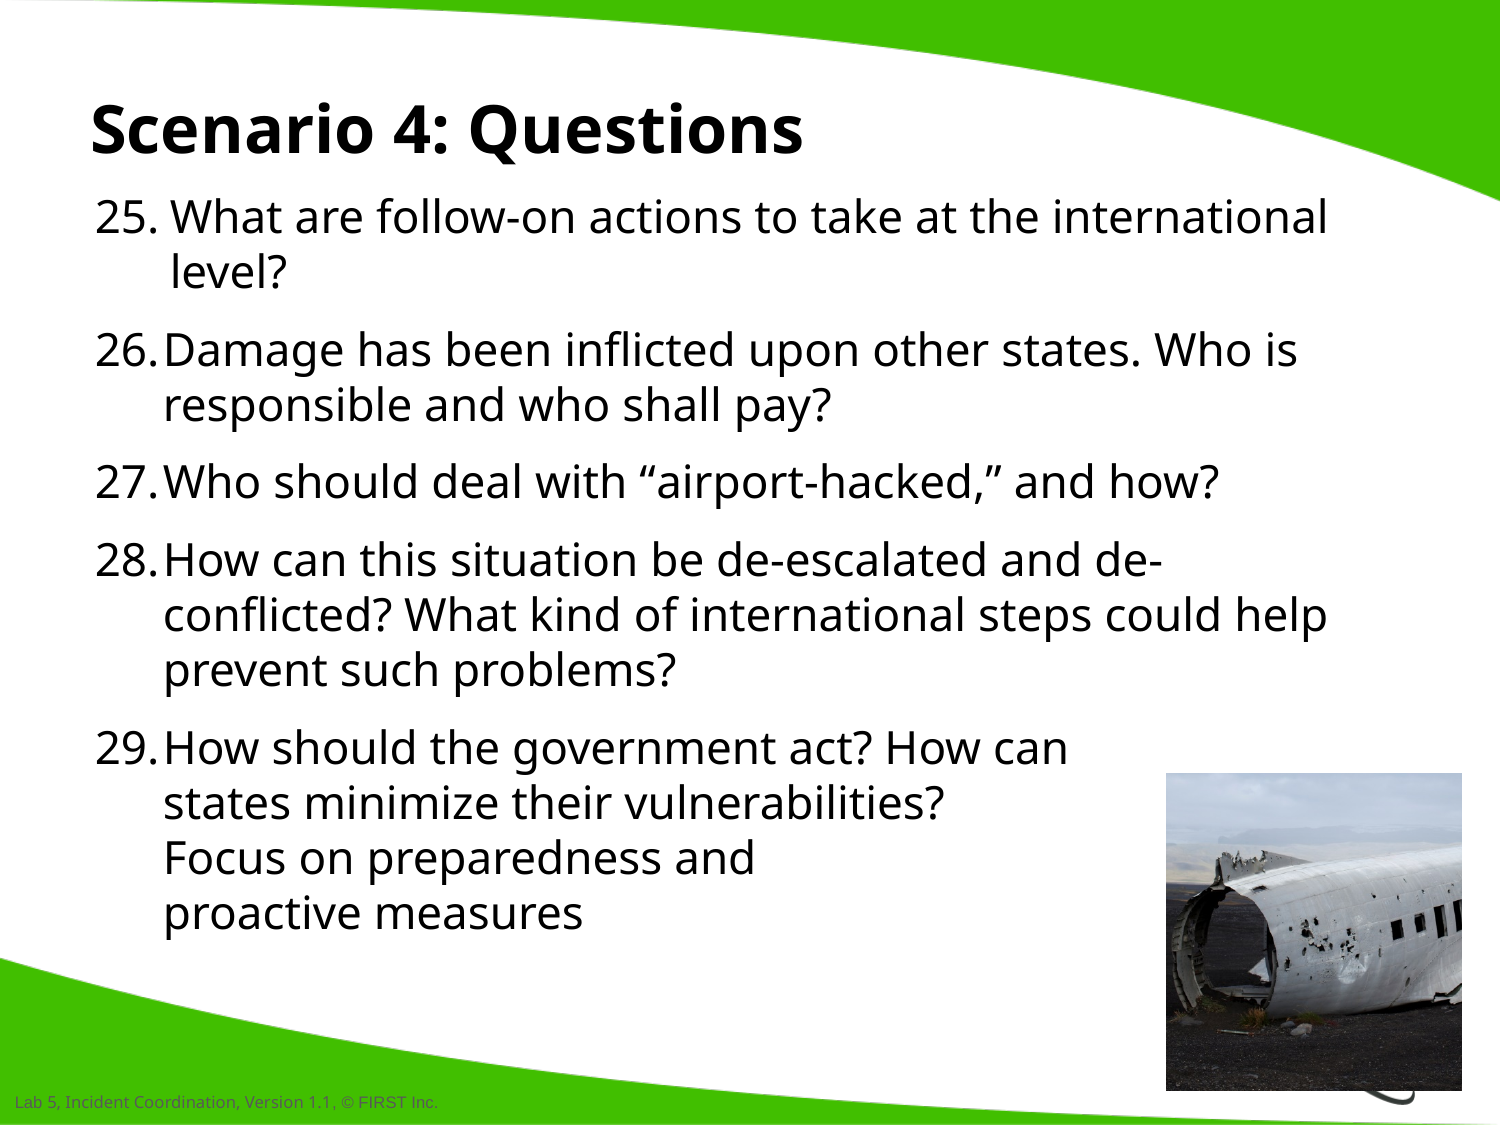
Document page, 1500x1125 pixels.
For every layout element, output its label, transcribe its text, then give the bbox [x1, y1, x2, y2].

title Scenario 4: Questions [75, 59, 1436, 205]
text_box What are follow-on actions to take at the international level? Damage has been inflicted upon other states. Who is responsible and who shall pay? Who should deal with “airport-hacked,” and how? How can this situation be de-escalated and de-conflicted? What kind of international steps could help prevent such problems? How should the government act? How can states minimize their vulnerabilities? Focus on preparedness and proactive measures [81, 205, 1383, 946]
picture [0, 0, 1500, 1125]
